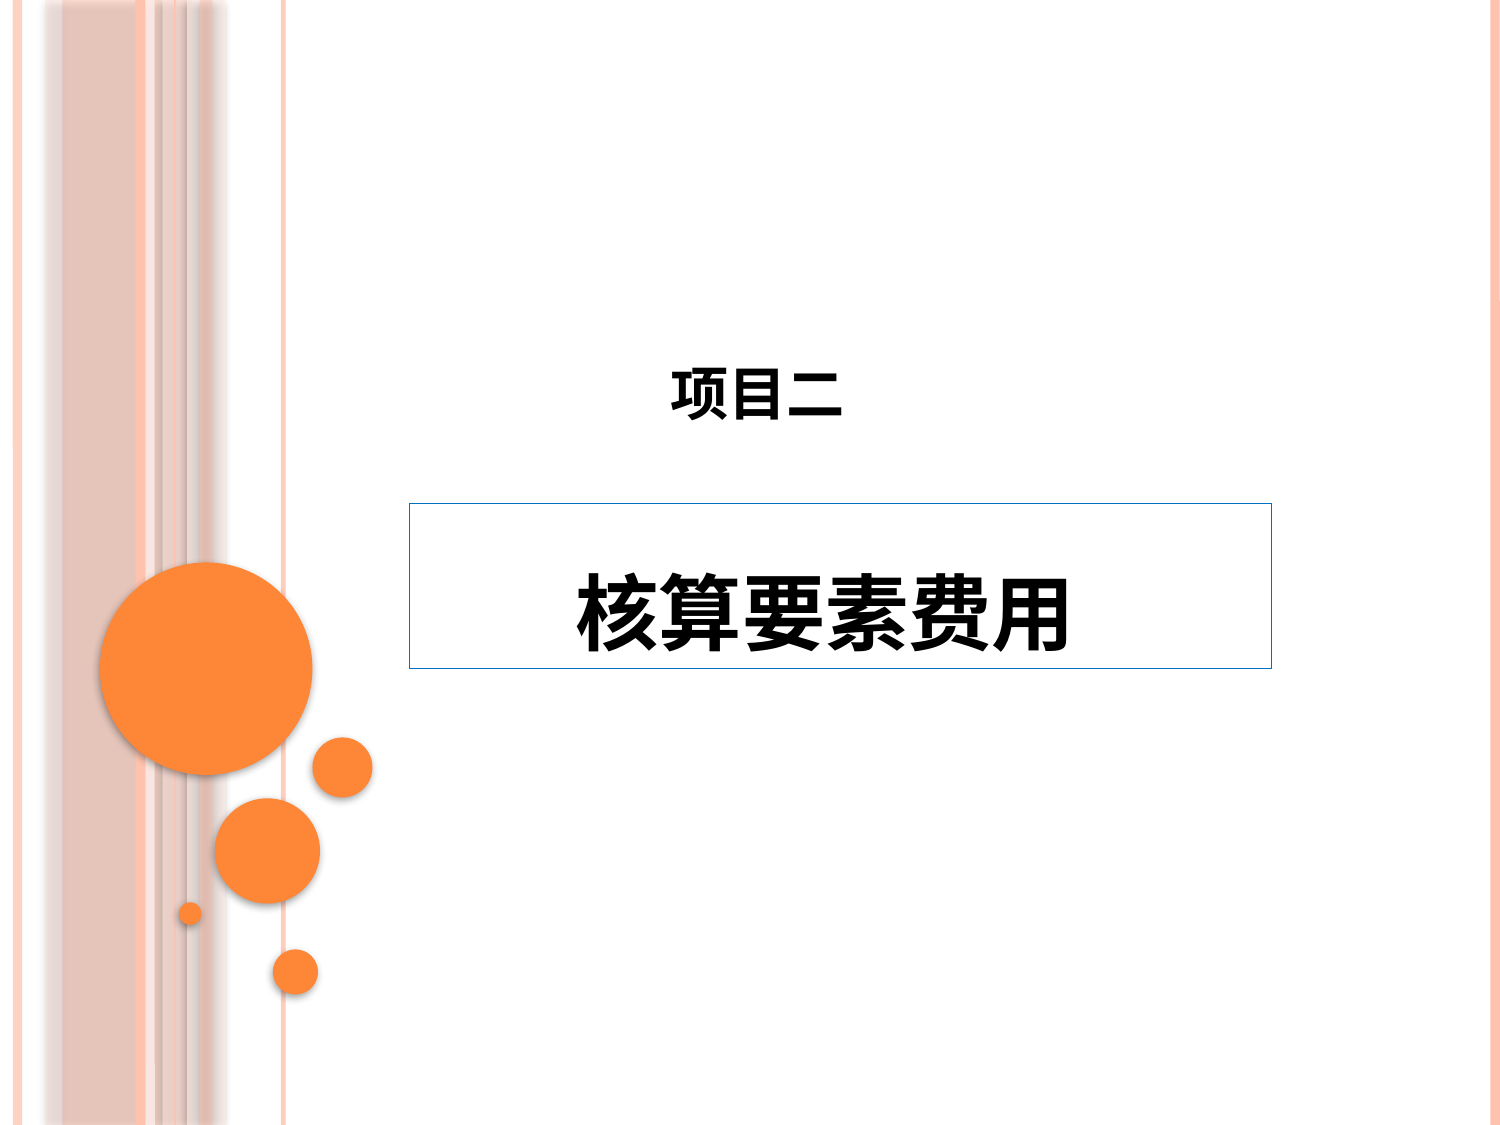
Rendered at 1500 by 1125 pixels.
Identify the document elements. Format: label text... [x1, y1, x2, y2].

text_box 核算要素费用 [409, 503, 1272, 669]
text_box 项目二 [655, 349, 916, 435]
